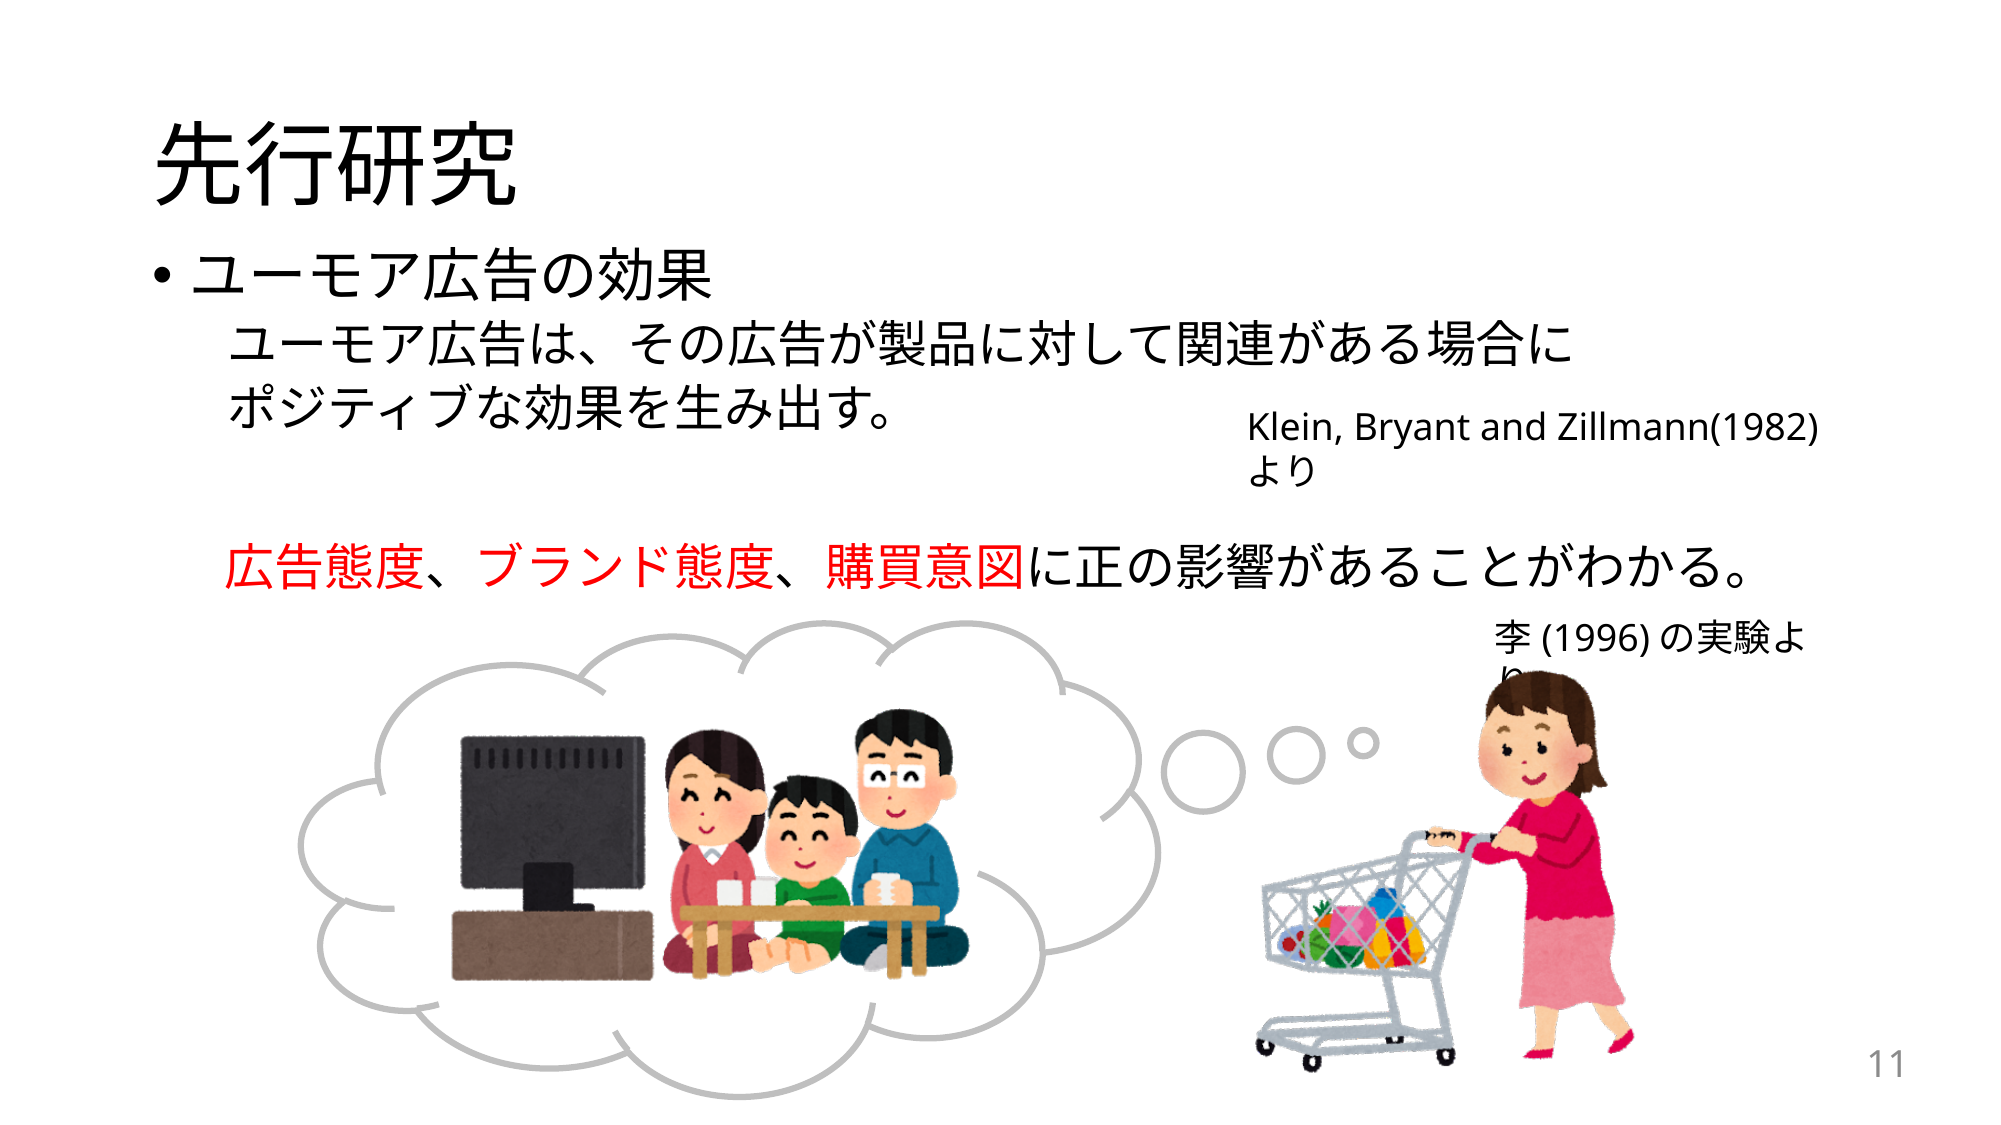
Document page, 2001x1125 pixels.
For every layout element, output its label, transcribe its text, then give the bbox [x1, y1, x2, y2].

picture [443, 679, 982, 1036]
text_box 李(1996)の実験より [1480, 606, 1836, 712]
picture [1231, 653, 1652, 1096]
text_box Klein, Bryant and Zillmann(1982)より [1231, 395, 1836, 501]
title 先行研究 [137, 59, 1863, 238]
list ユーモア広告の効果 ユーモア広告は、その広告が製品に対して関連がある場合に ポジティブな効果を生み出す。 広告態度、ブランド態度、購買意図に正の影響があることがわかる。 [137, 238, 1863, 1096]
text_box [1162, 731, 1231, 813]
slide_number 11 [1652, 1035, 1925, 1096]
text_box [299, 622, 1160, 1099]
